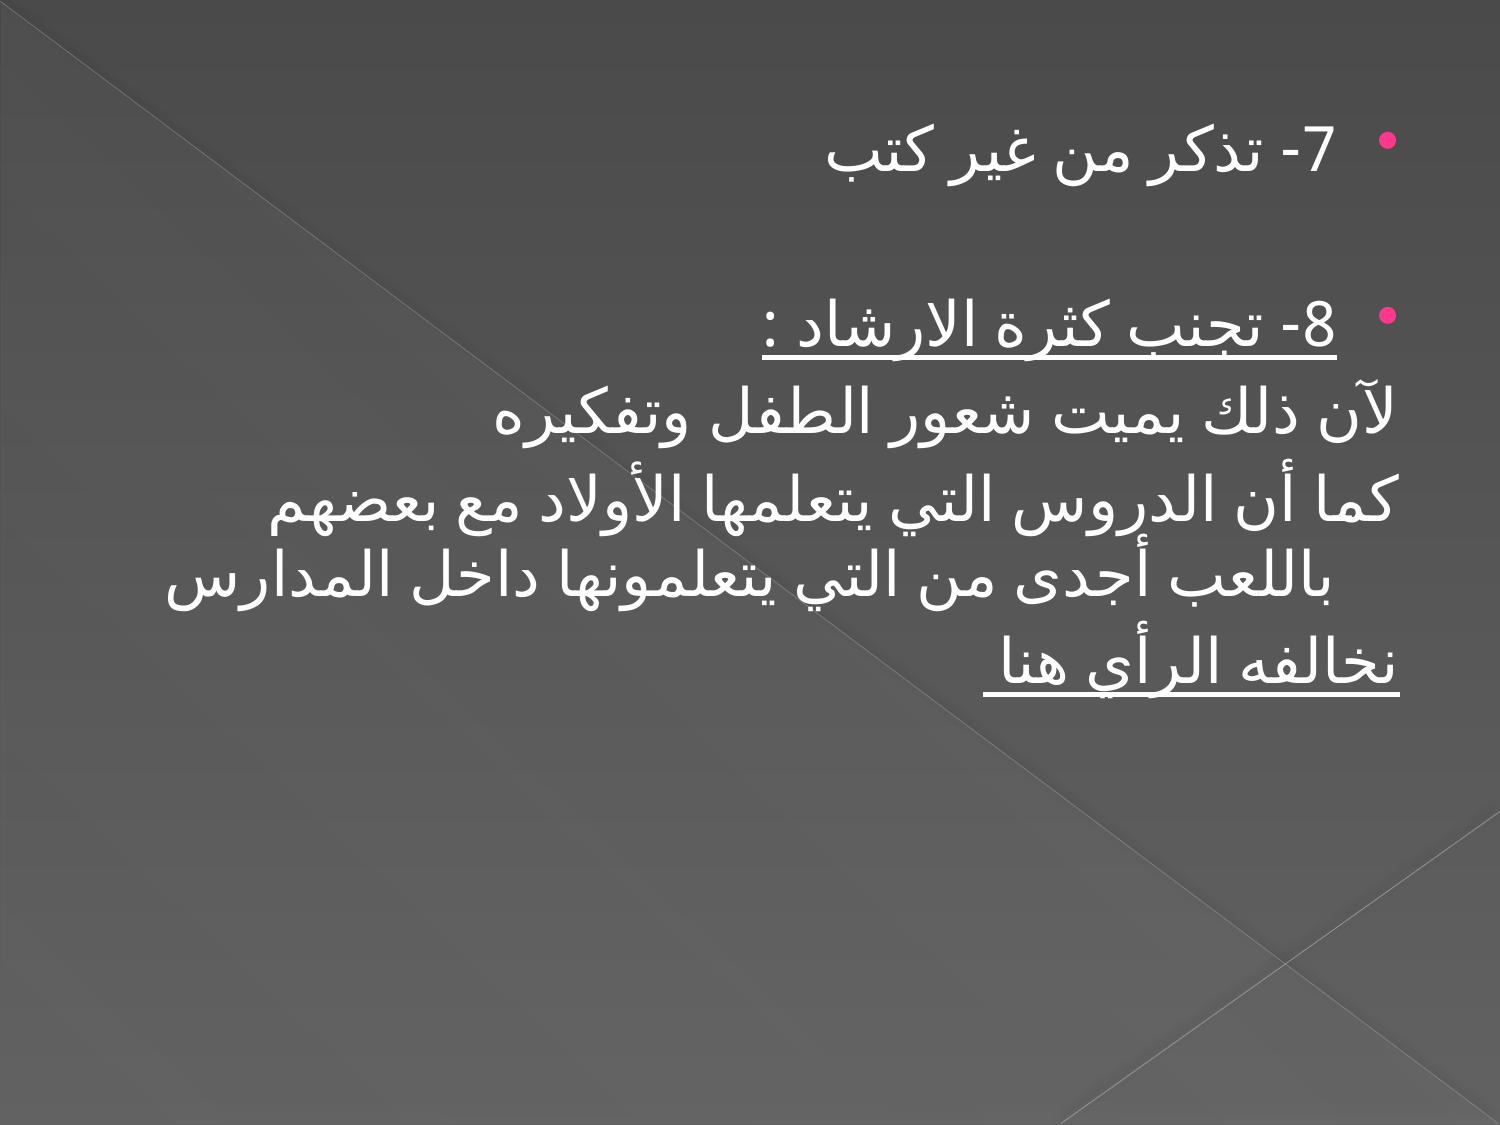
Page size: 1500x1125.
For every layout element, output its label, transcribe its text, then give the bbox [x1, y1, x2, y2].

list 7- تذكر من غير كتب 8- تجنب كثرة الارشاد : لآن ذلك يميت شعور الطفل وتفكيره كما أن الدروس التي يتعلمها الأولاد مع بعضهم باللعب أجدى من التي يتعلمونها داخل المدارس نخالفه الرأي هنا [75, 101, 1425, 1059]
